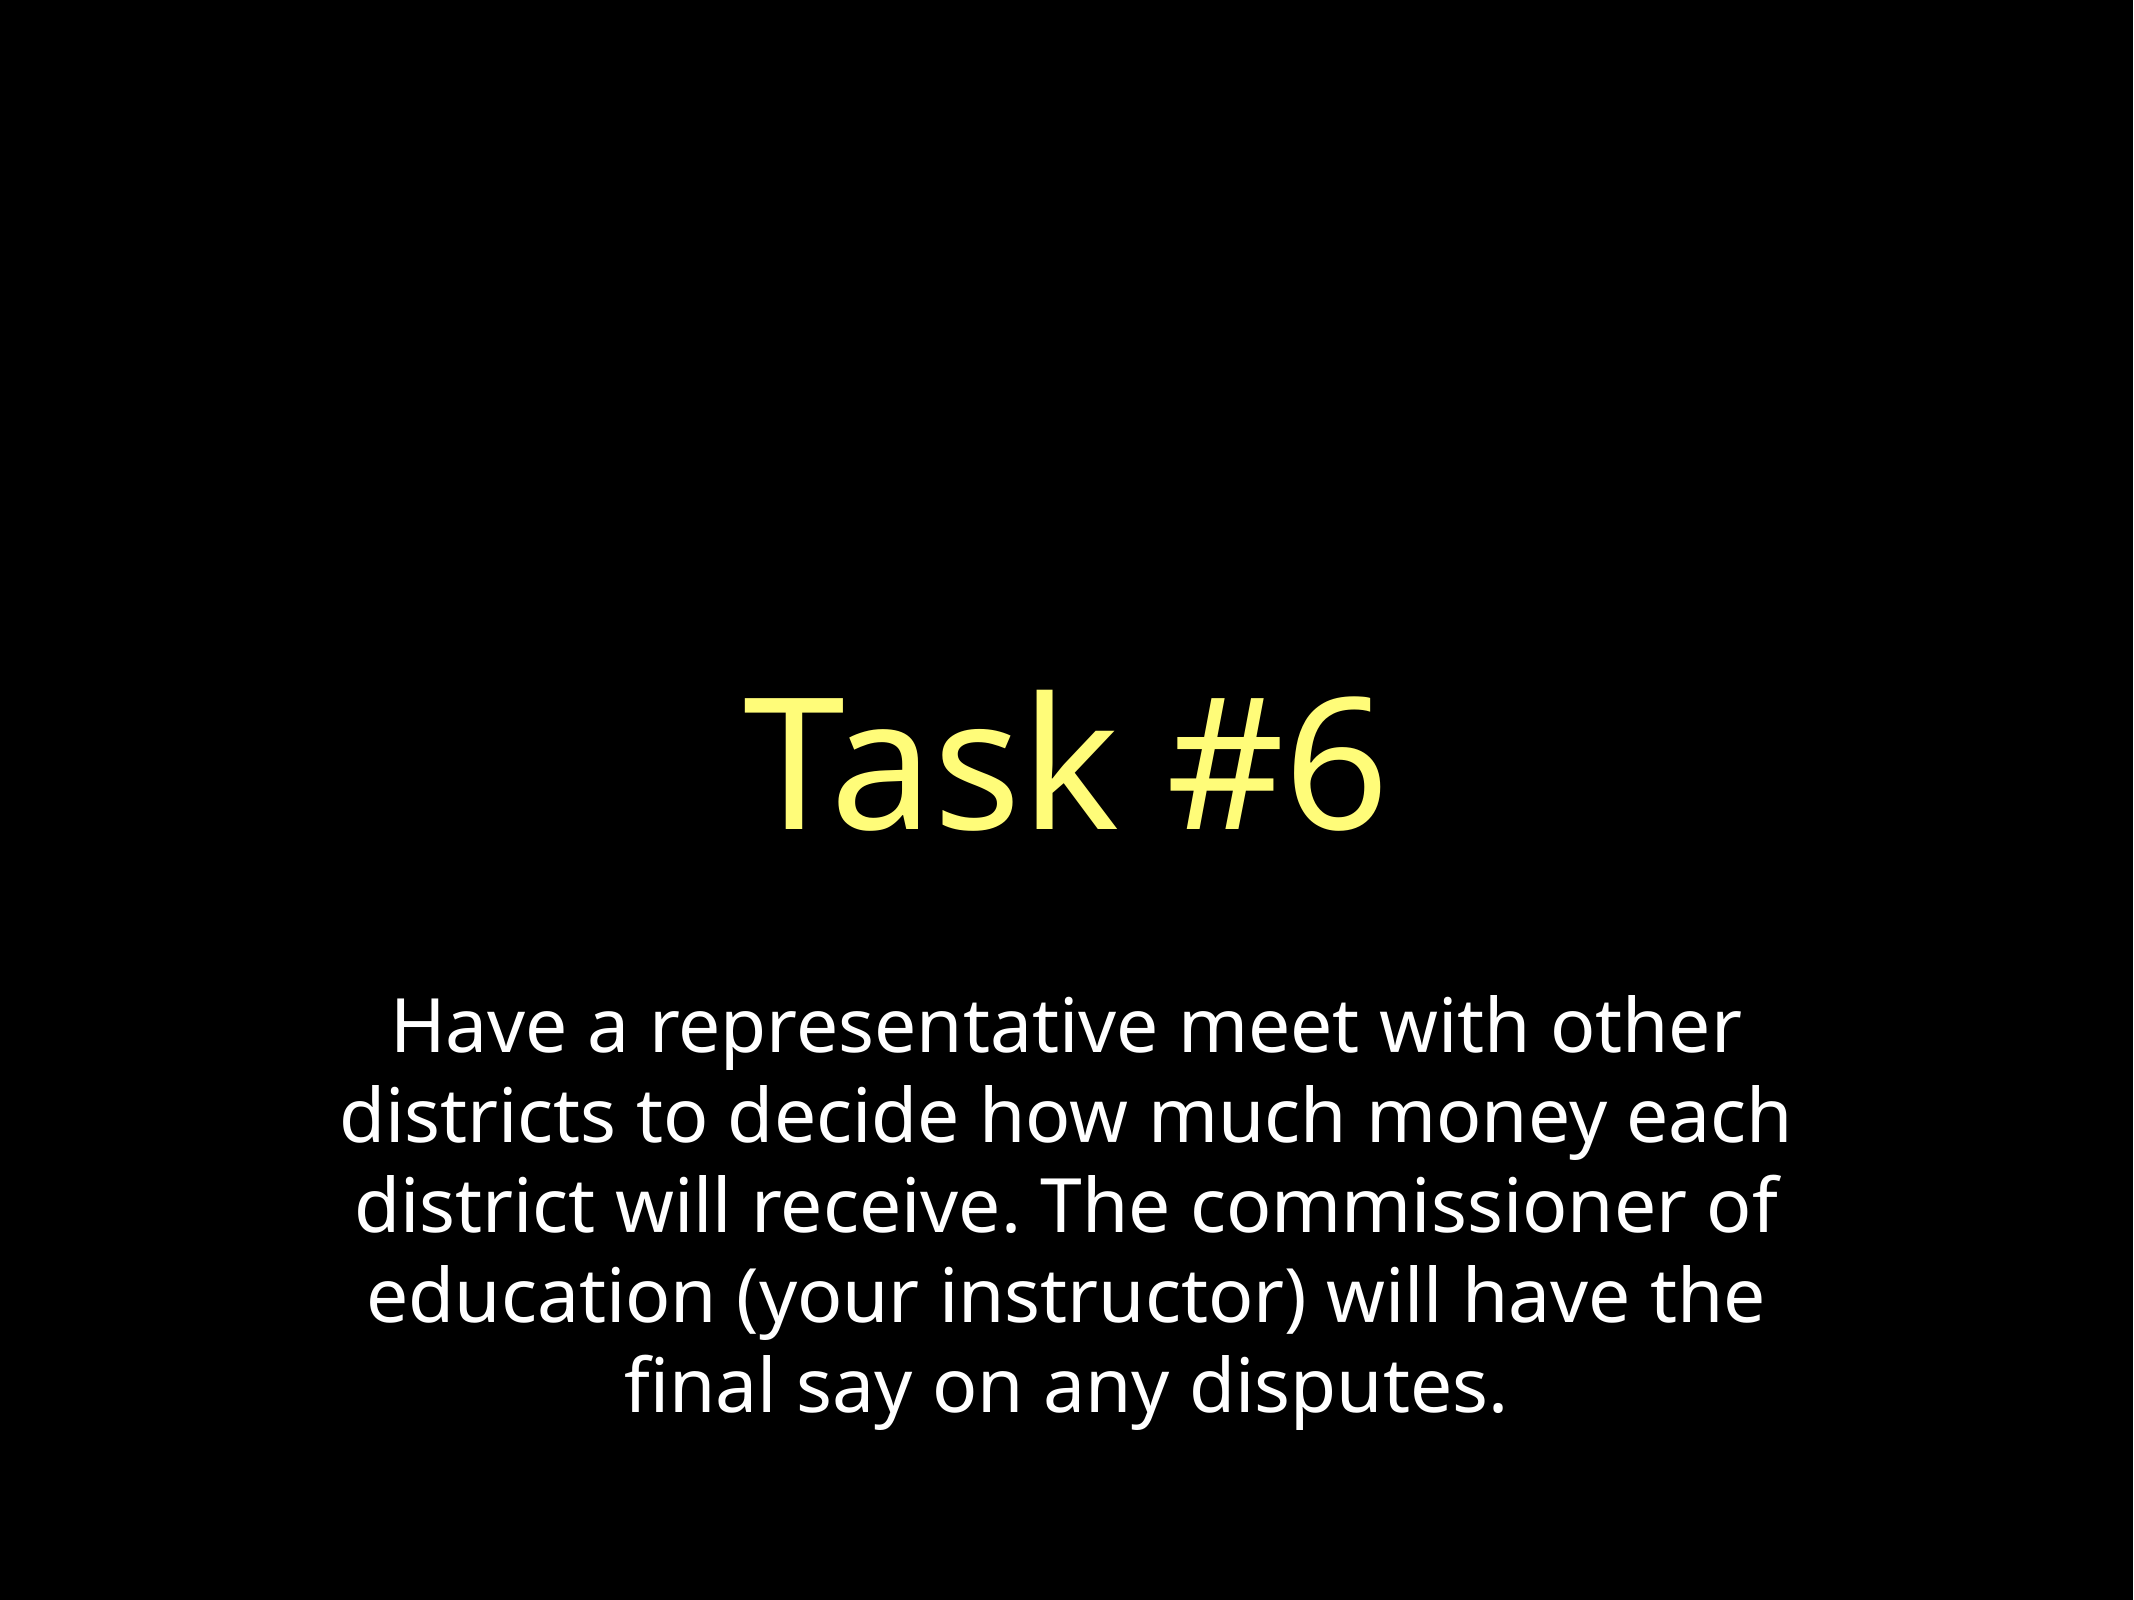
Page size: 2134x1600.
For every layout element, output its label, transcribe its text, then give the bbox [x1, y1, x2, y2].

text_box Have a representative meet with other districts to decide how much money each district will receive. The commissioner of education (your instructor) will have the final say on any disputes. [306, 969, 1827, 1437]
list Task #6 [207, 636, 1926, 876]
